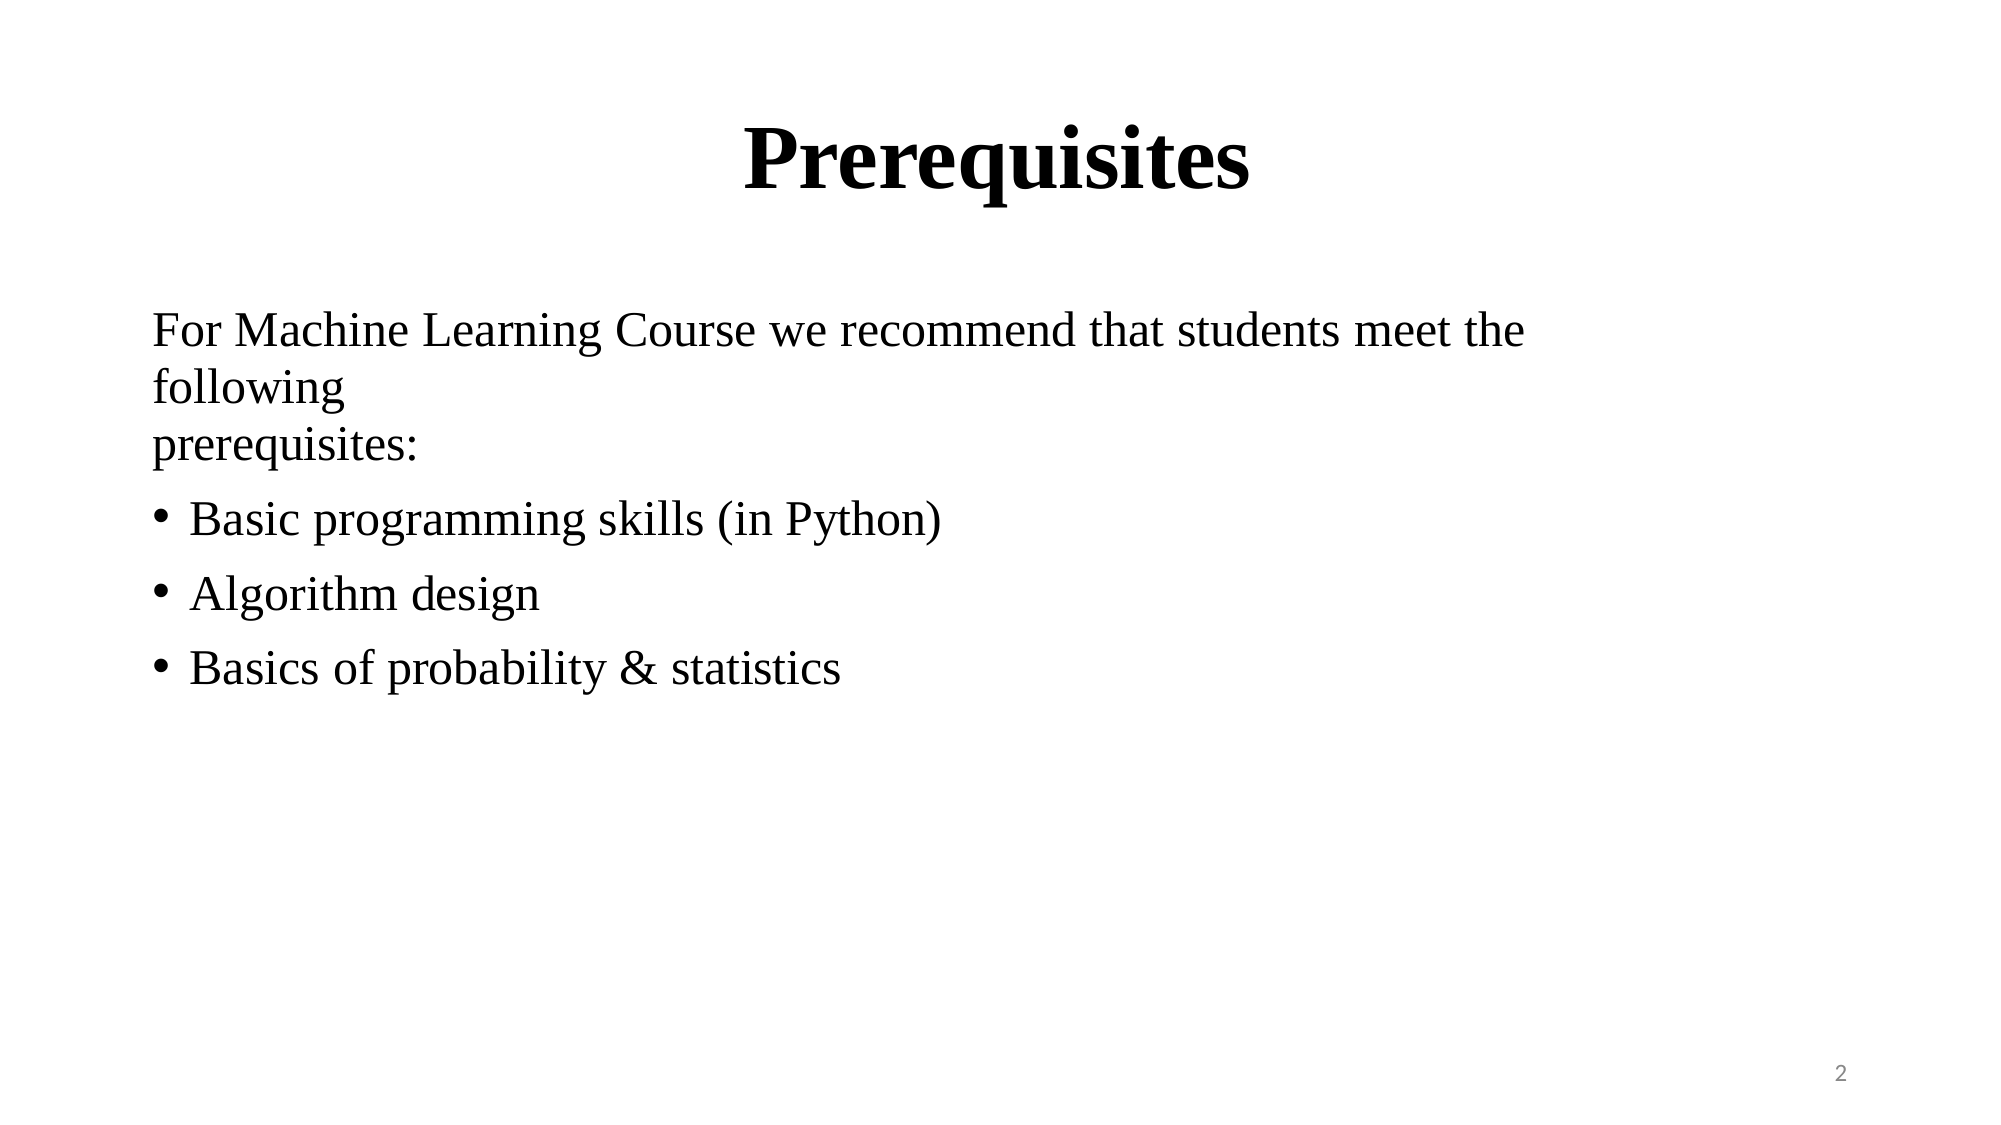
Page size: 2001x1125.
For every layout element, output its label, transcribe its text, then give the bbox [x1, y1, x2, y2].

text_box For Machine Learning Course we recommend that students meet the following prerequisites: Basic programming skills (in Python) Algorithm design Basics of probability & statistics [150, 297, 1731, 695]
slide_number 2 [1815, 1060, 1856, 1125]
title Prerequisites [153, 95, 1847, 286]
